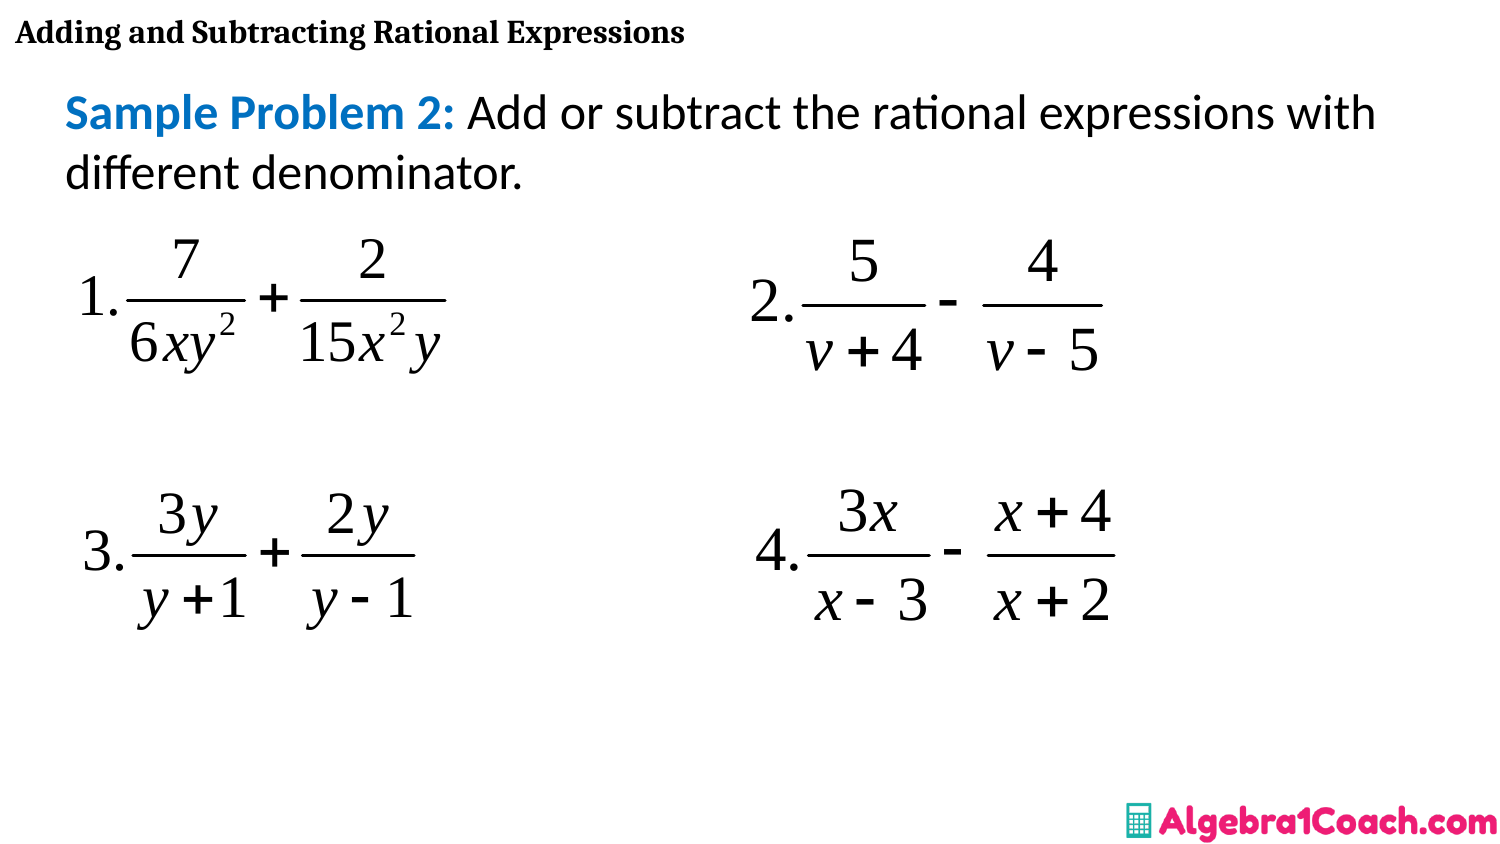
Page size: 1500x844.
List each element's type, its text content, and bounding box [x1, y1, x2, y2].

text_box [745, 470, 1129, 634]
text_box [74, 221, 460, 385]
text_box Adding and Subtracting Rational Expressions [0, 1, 1350, 60]
list Sample Problem 2: Add or subtract the rational expressions with different denominator. [50, 71, 1425, 222]
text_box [739, 221, 1113, 385]
picture [1109, 798, 1500, 844]
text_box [74, 475, 426, 642]
